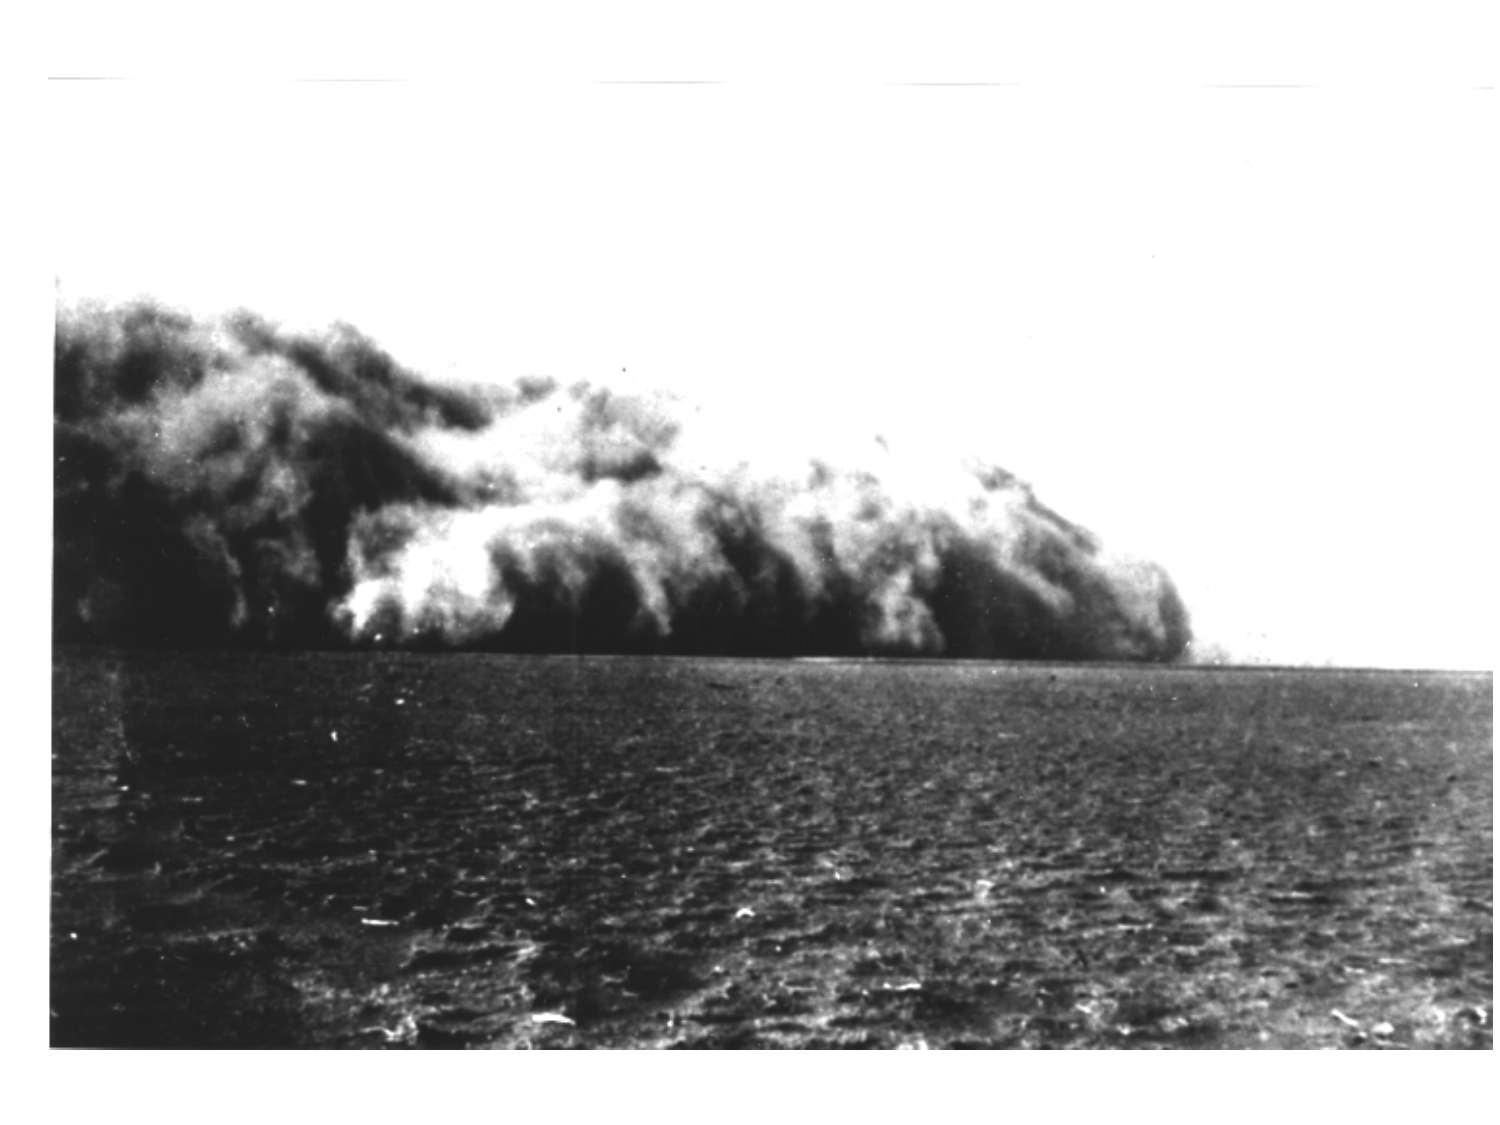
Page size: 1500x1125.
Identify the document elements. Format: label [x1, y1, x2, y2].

picture [48, 49, 1493, 1051]
